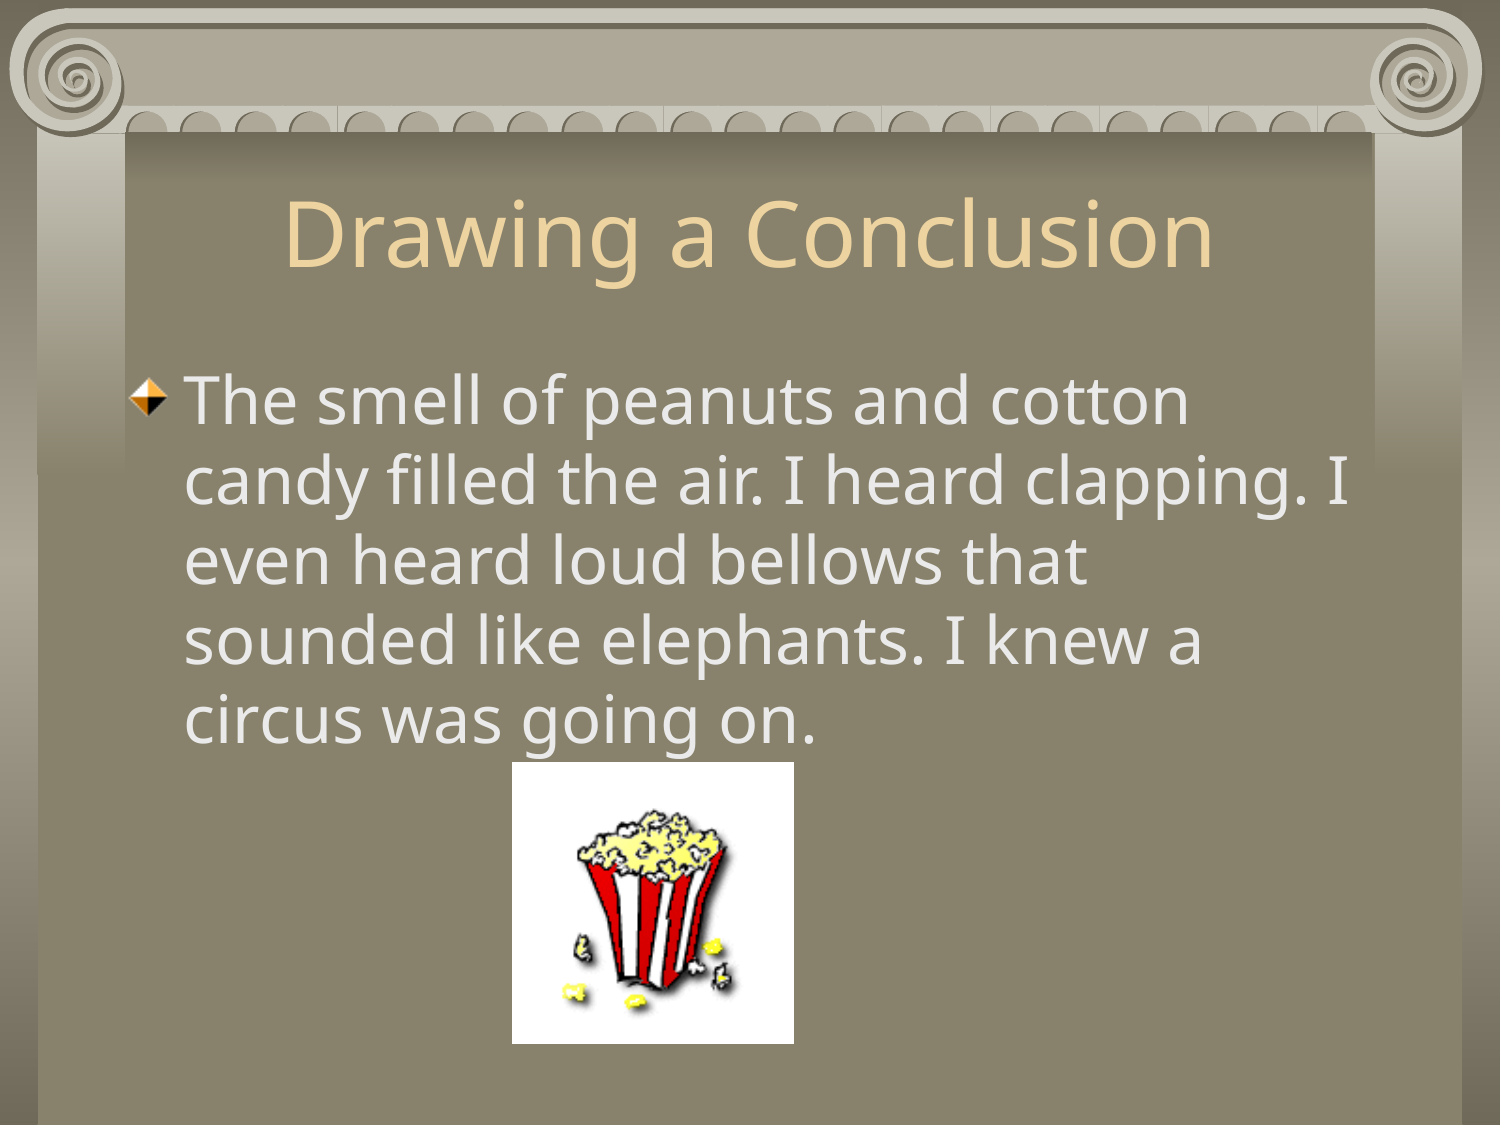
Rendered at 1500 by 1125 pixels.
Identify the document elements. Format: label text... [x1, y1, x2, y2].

title Drawing a Conclusion [112, 137, 1388, 326]
picture [127, 376, 170, 419]
list The smell of peanuts and cotton candy filled the air. I heard clapping. I even heard loud bellows that sounded like elephants. I knew a circus was going on. [112, 349, 1388, 1026]
picture [512, 762, 794, 1045]
